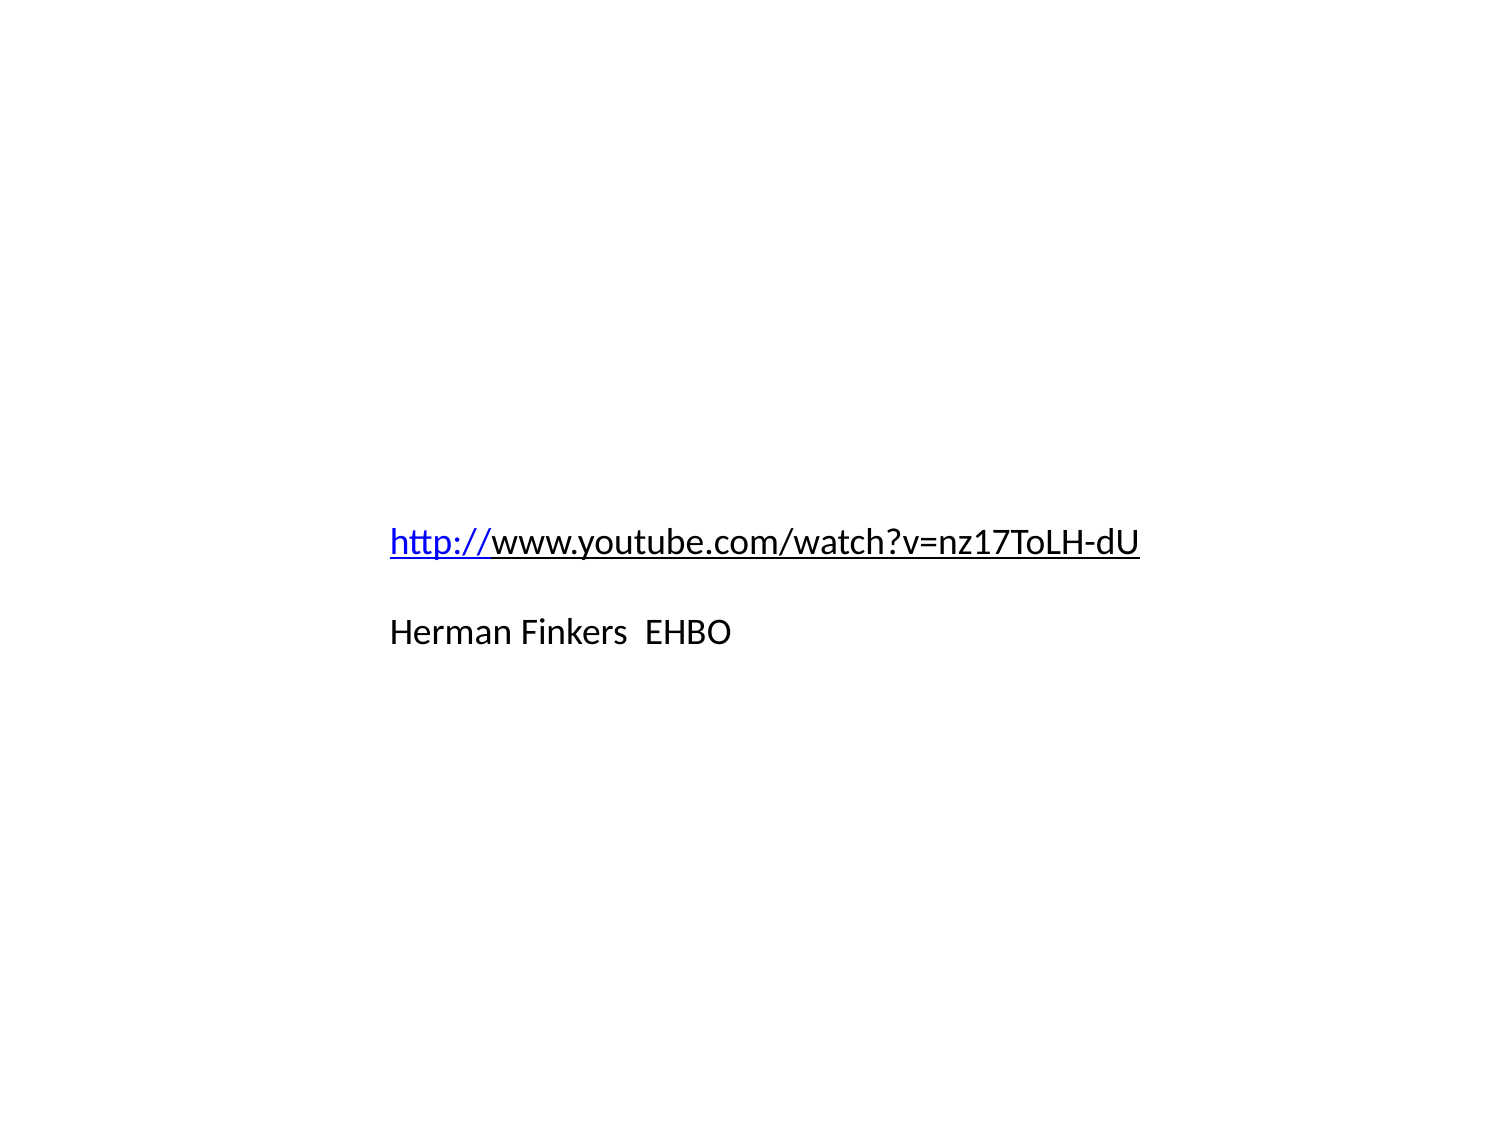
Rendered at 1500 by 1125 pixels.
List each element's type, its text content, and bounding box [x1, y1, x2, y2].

text_box http://www.youtube.com/watch?v=nz17ToLH-dU Herman Finkers EHBO [375, 509, 1365, 660]
